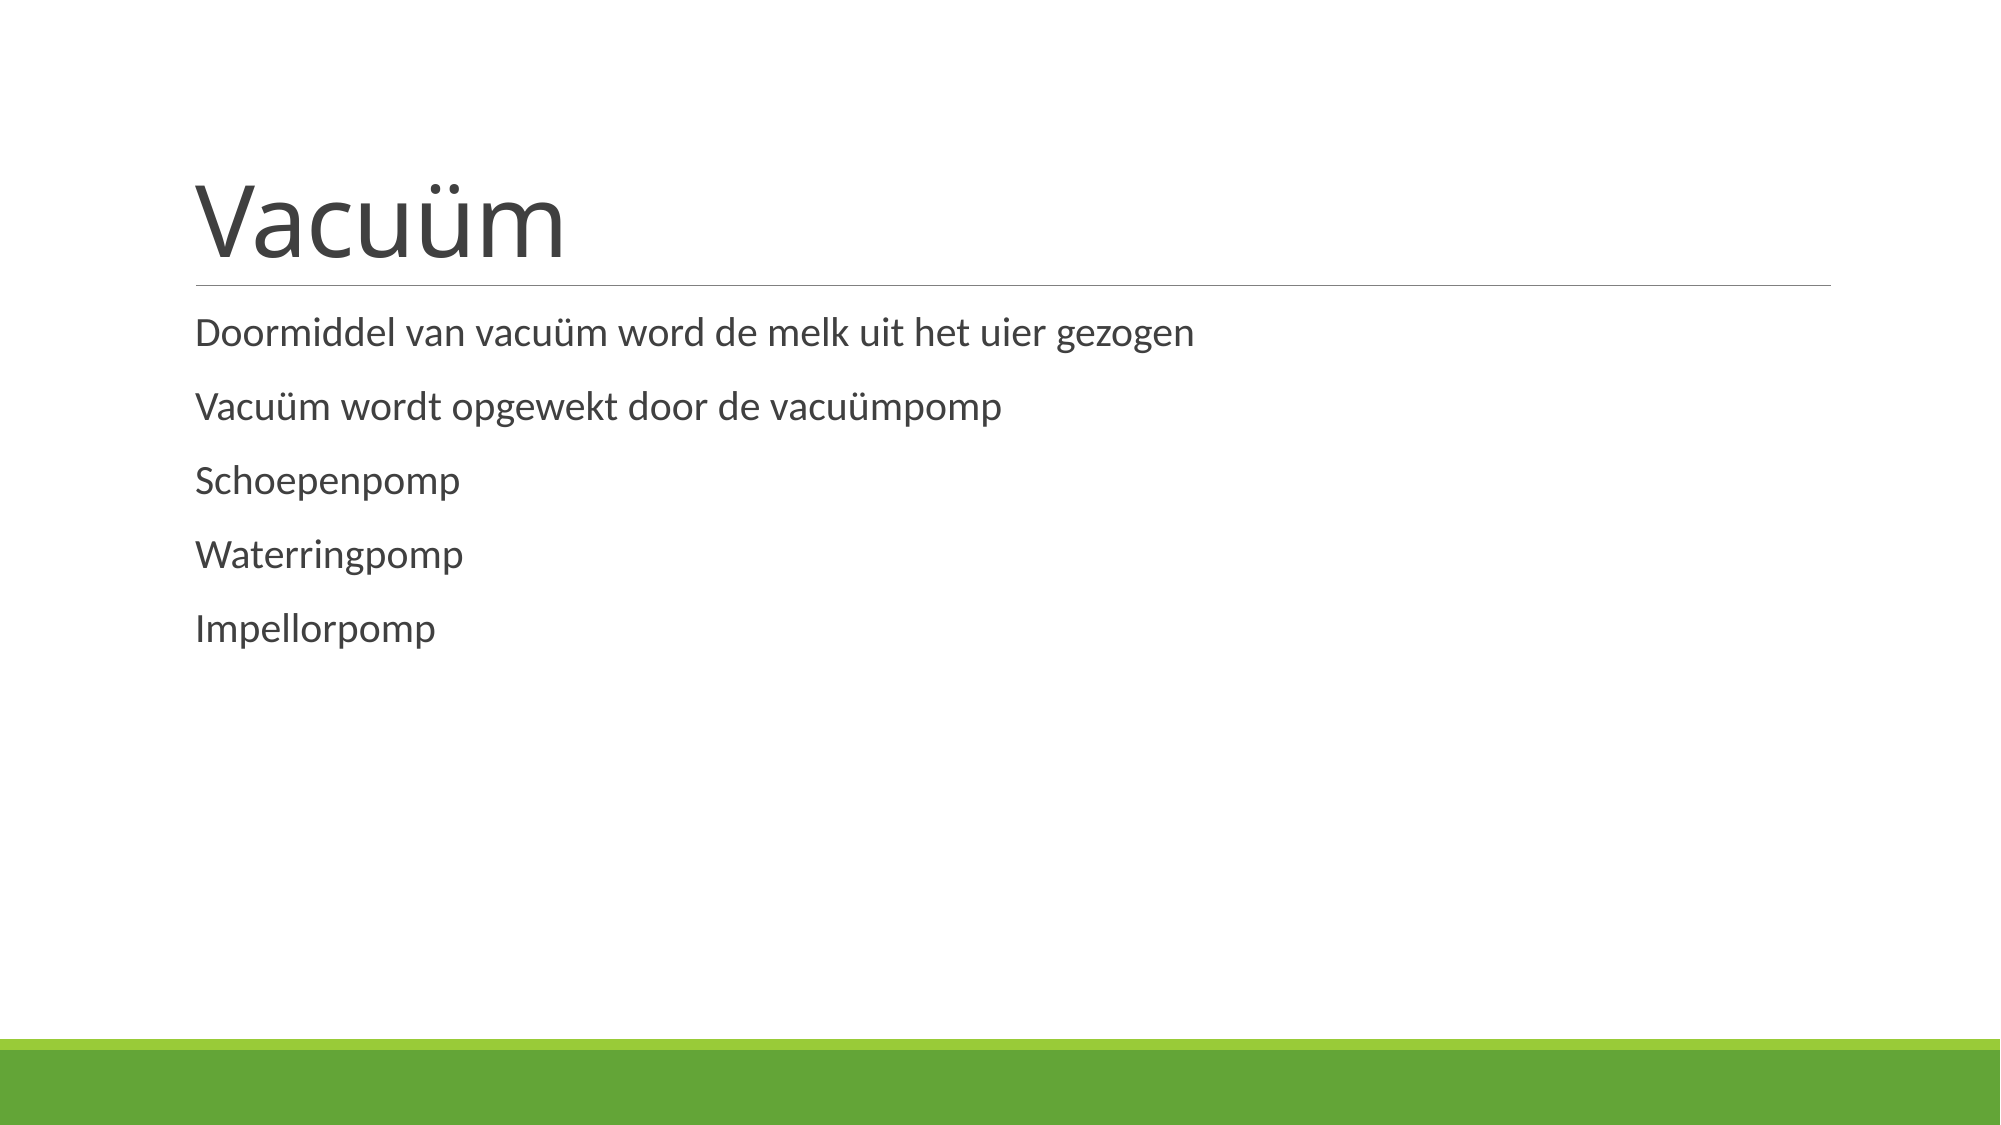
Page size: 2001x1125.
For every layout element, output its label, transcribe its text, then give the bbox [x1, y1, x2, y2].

title Vacuüm [180, 47, 1830, 285]
list Doormiddel van vacuüm word de melk uit het uier gezogen Vacuüm wordt opgewekt door de vacuümpomp Schoepenpomp Waterringpomp Impellorpomp [180, 302, 1830, 963]
